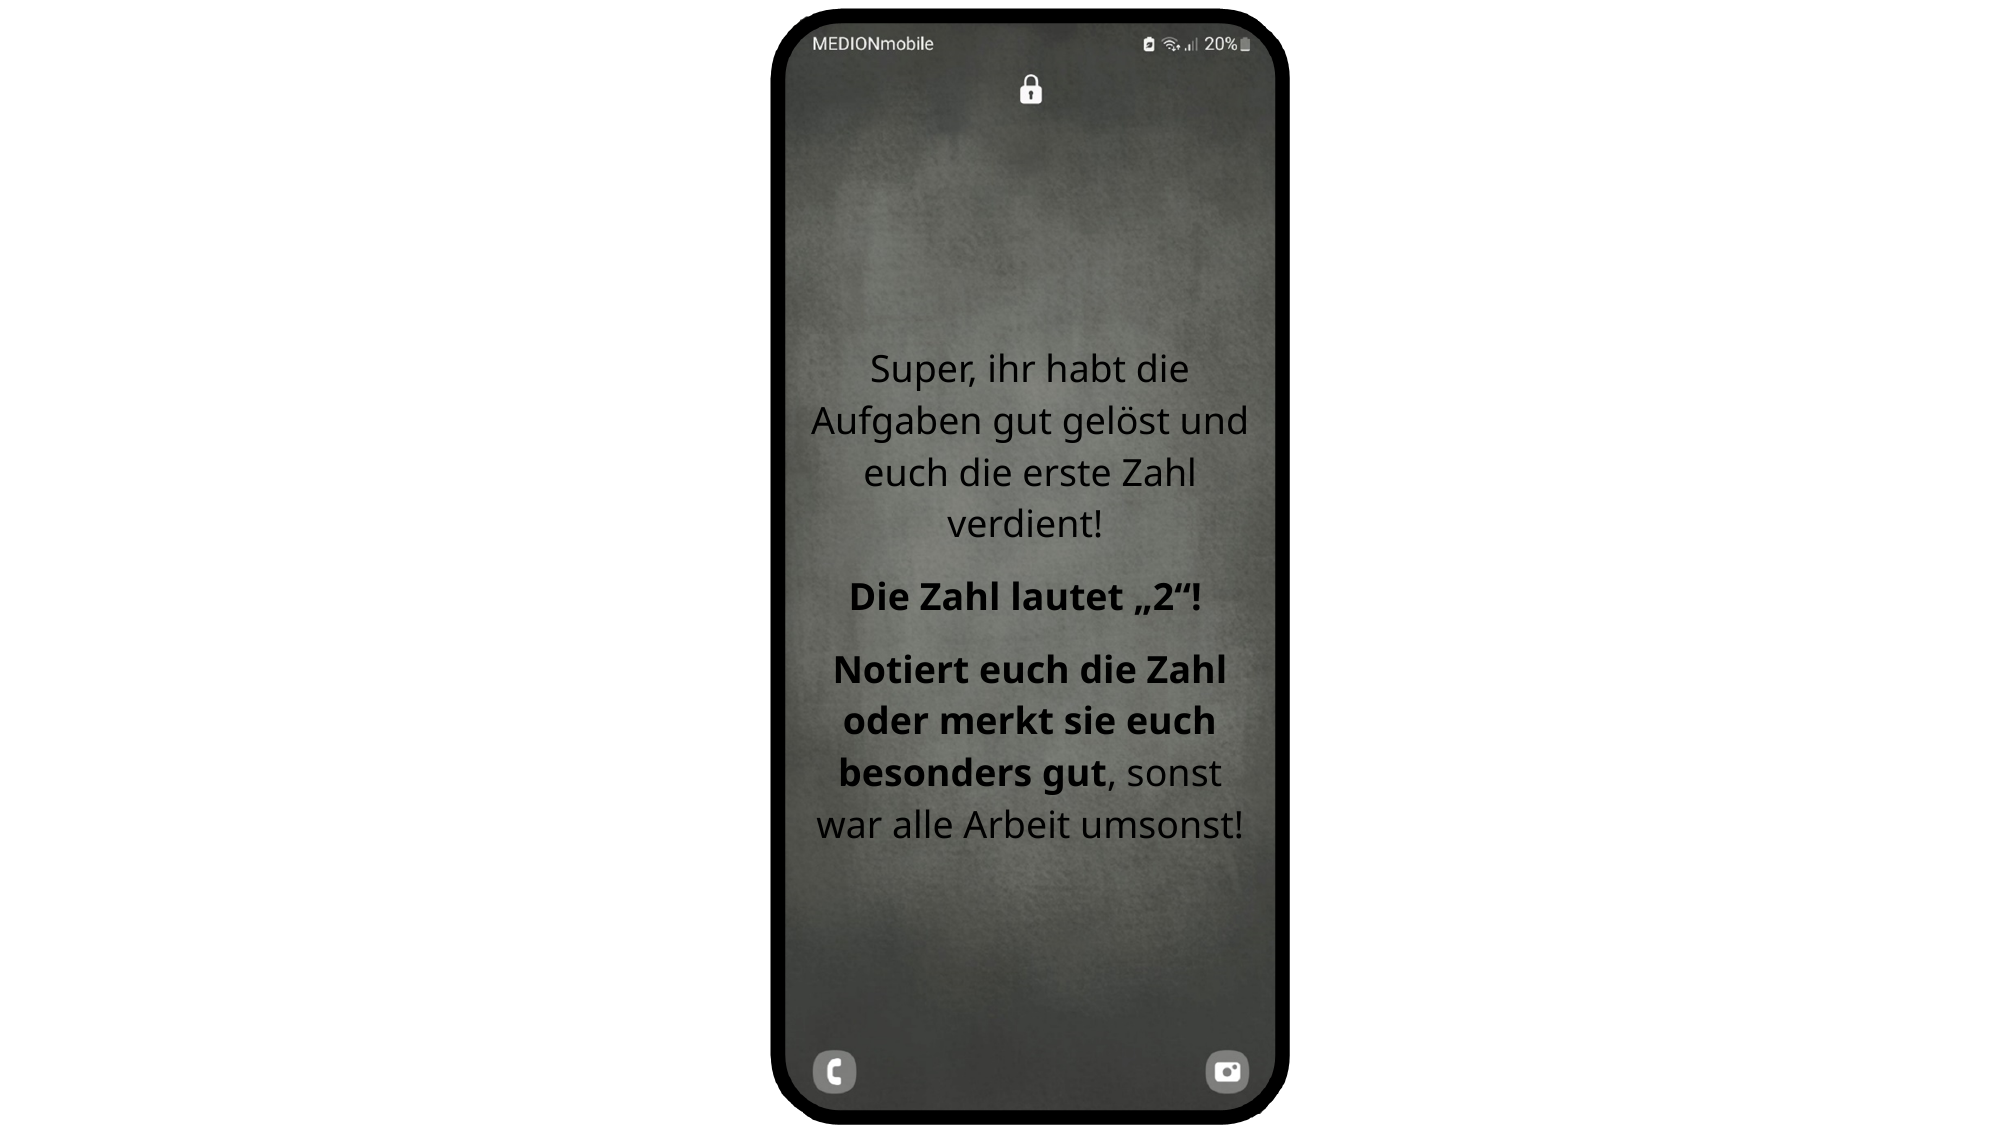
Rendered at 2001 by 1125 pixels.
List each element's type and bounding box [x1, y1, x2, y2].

text_box [770, 8, 1290, 1125]
